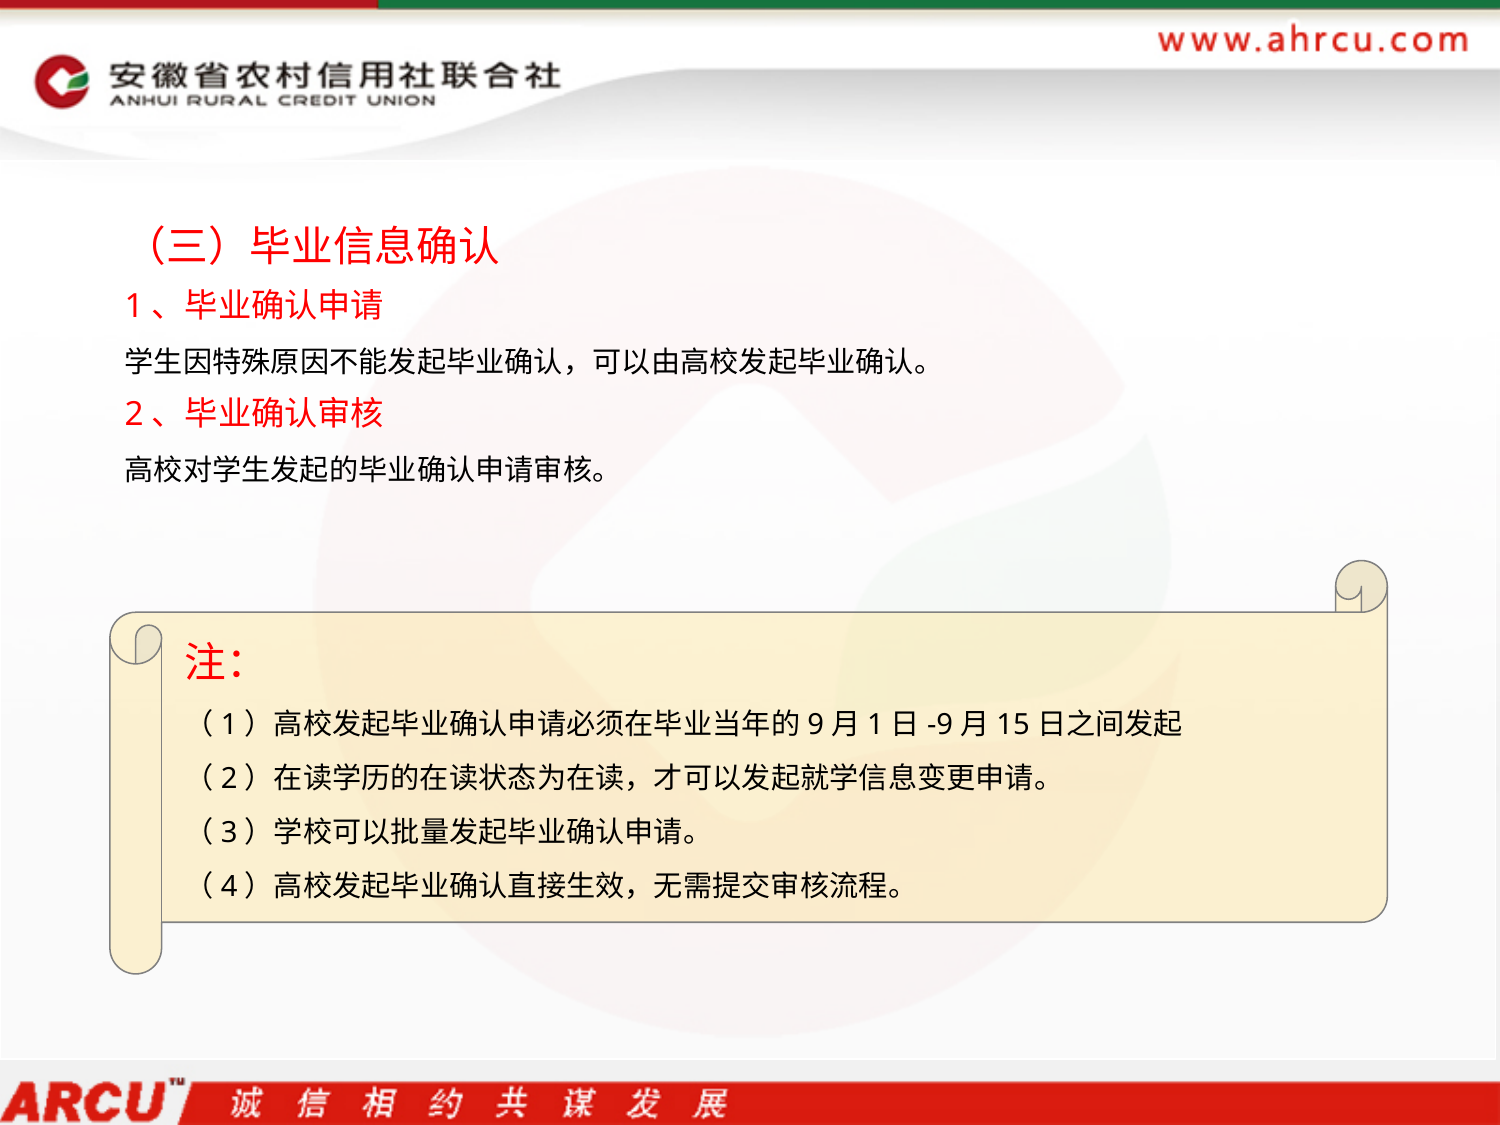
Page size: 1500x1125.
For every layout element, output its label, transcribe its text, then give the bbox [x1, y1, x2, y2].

text_box 注： （1）高校发起毕业确认申请必须在毕业当年的9月1日-9月15日之间发起 （2）在读学历的在读状态为在读，才可以发起就学信息变更申请。 （3）学校可以批量发起毕业确认申请。 （4）高校发起毕业确认直接生效，无需提交审核流程。 [169, 624, 1449, 910]
text_box [109, 560, 1388, 974]
picture [0, 0, 1500, 1125]
text_box （三）毕业信息确认 1、毕业确认申请 学生因特殊原因不能发起毕业确认，可以由高校发起毕业确认。 2、毕业确认审核 高校对学生发起的毕业确认申请审核。 [109, 154, 1388, 636]
